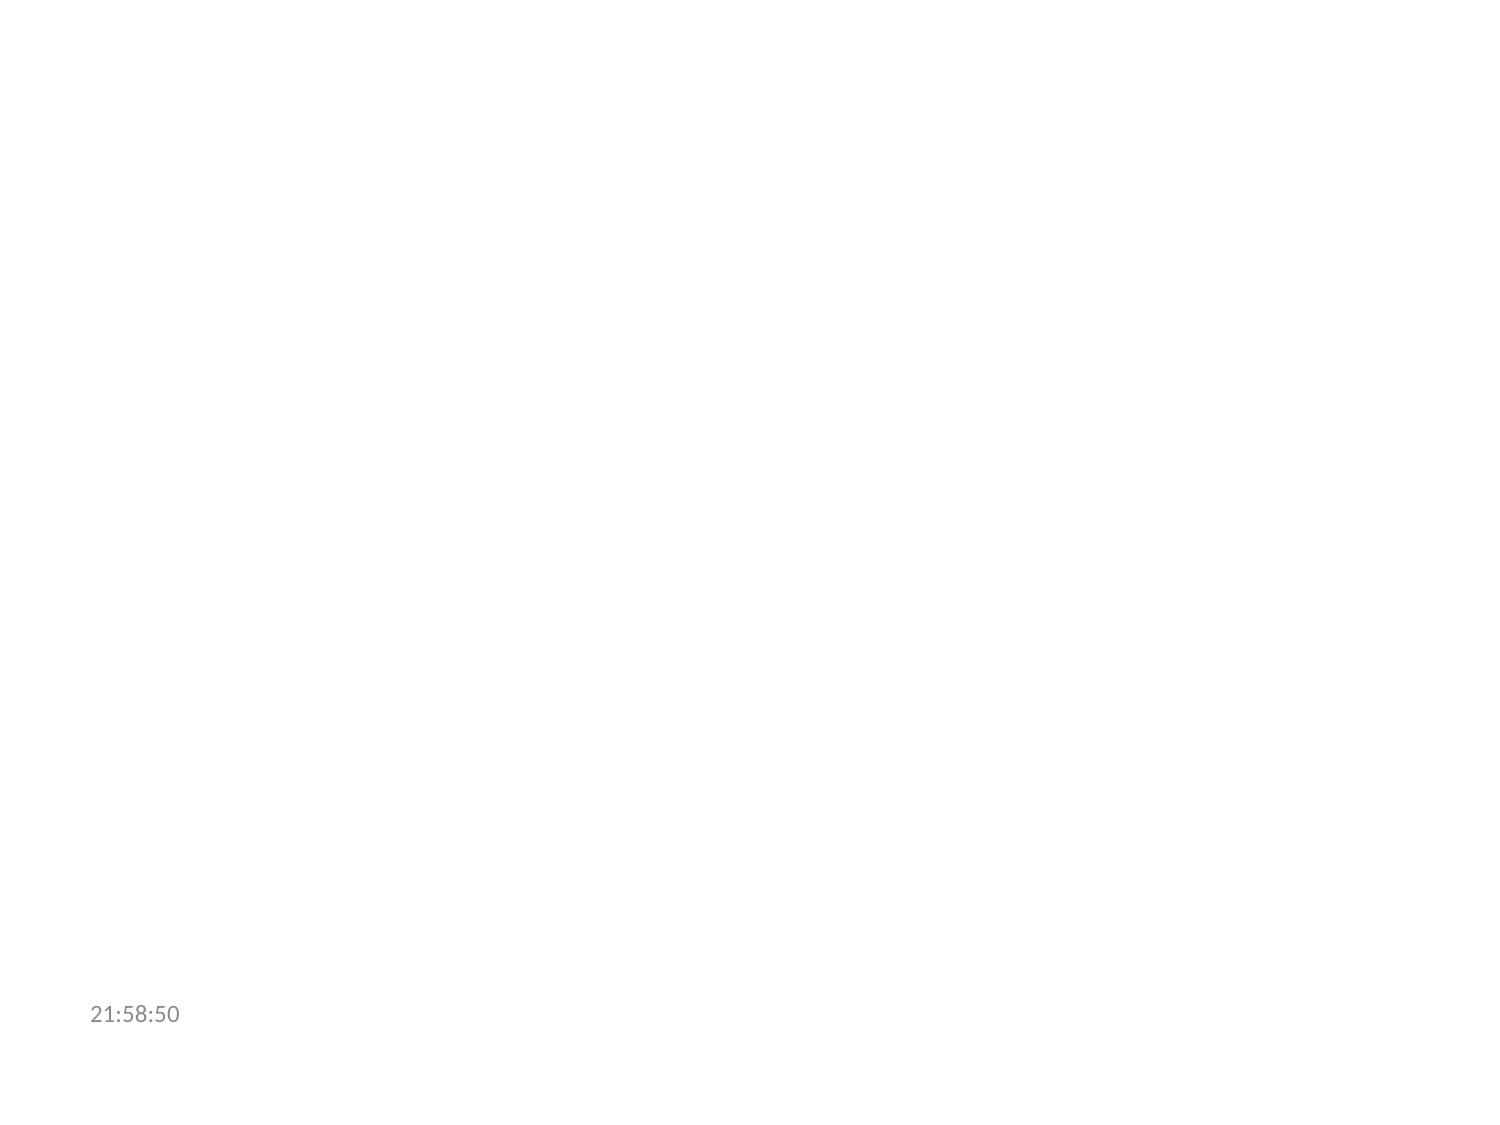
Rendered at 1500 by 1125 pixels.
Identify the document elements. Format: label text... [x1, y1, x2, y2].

text_box 15:35:09 [75, 982, 425, 1043]
